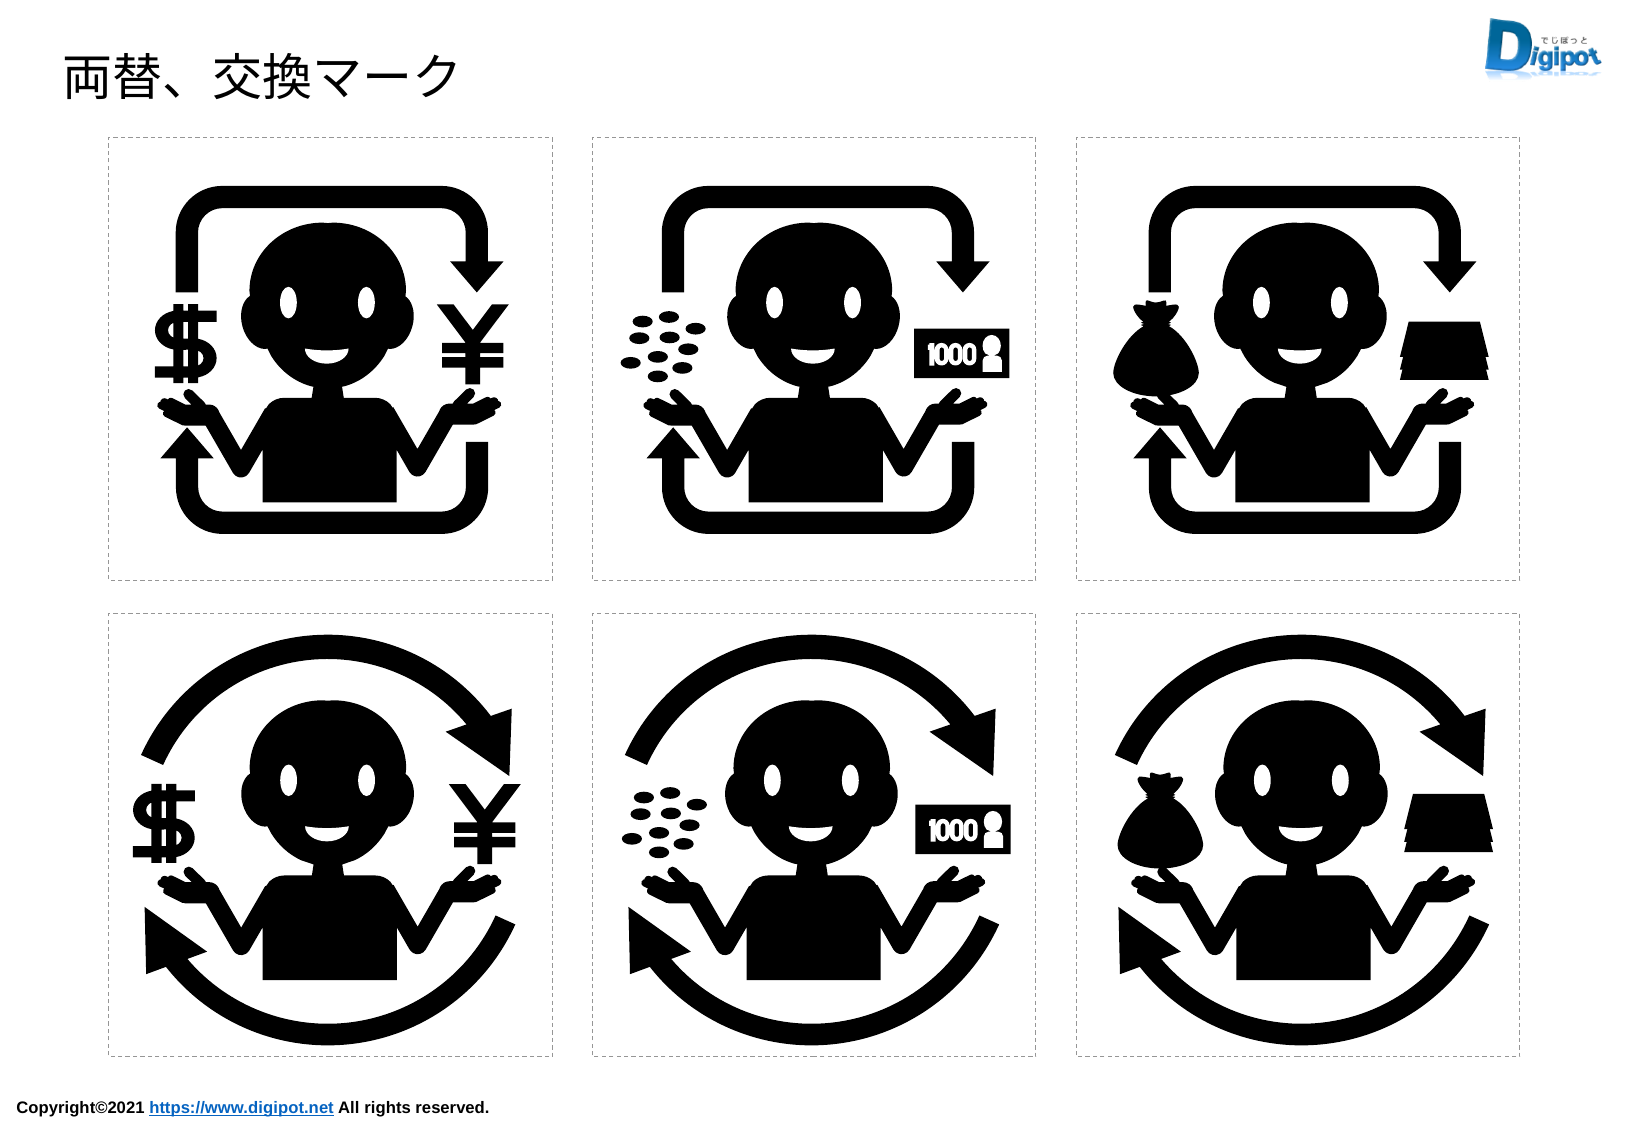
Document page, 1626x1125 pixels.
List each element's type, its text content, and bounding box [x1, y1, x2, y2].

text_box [621, 634, 1011, 1046]
text_box 両替、交換マーク [47, 38, 478, 113]
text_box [132, 634, 521, 1046]
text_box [154, 185, 509, 534]
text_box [620, 185, 1010, 534]
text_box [1114, 634, 1494, 1046]
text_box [1113, 185, 1489, 534]
picture [1485, 18, 1602, 82]
